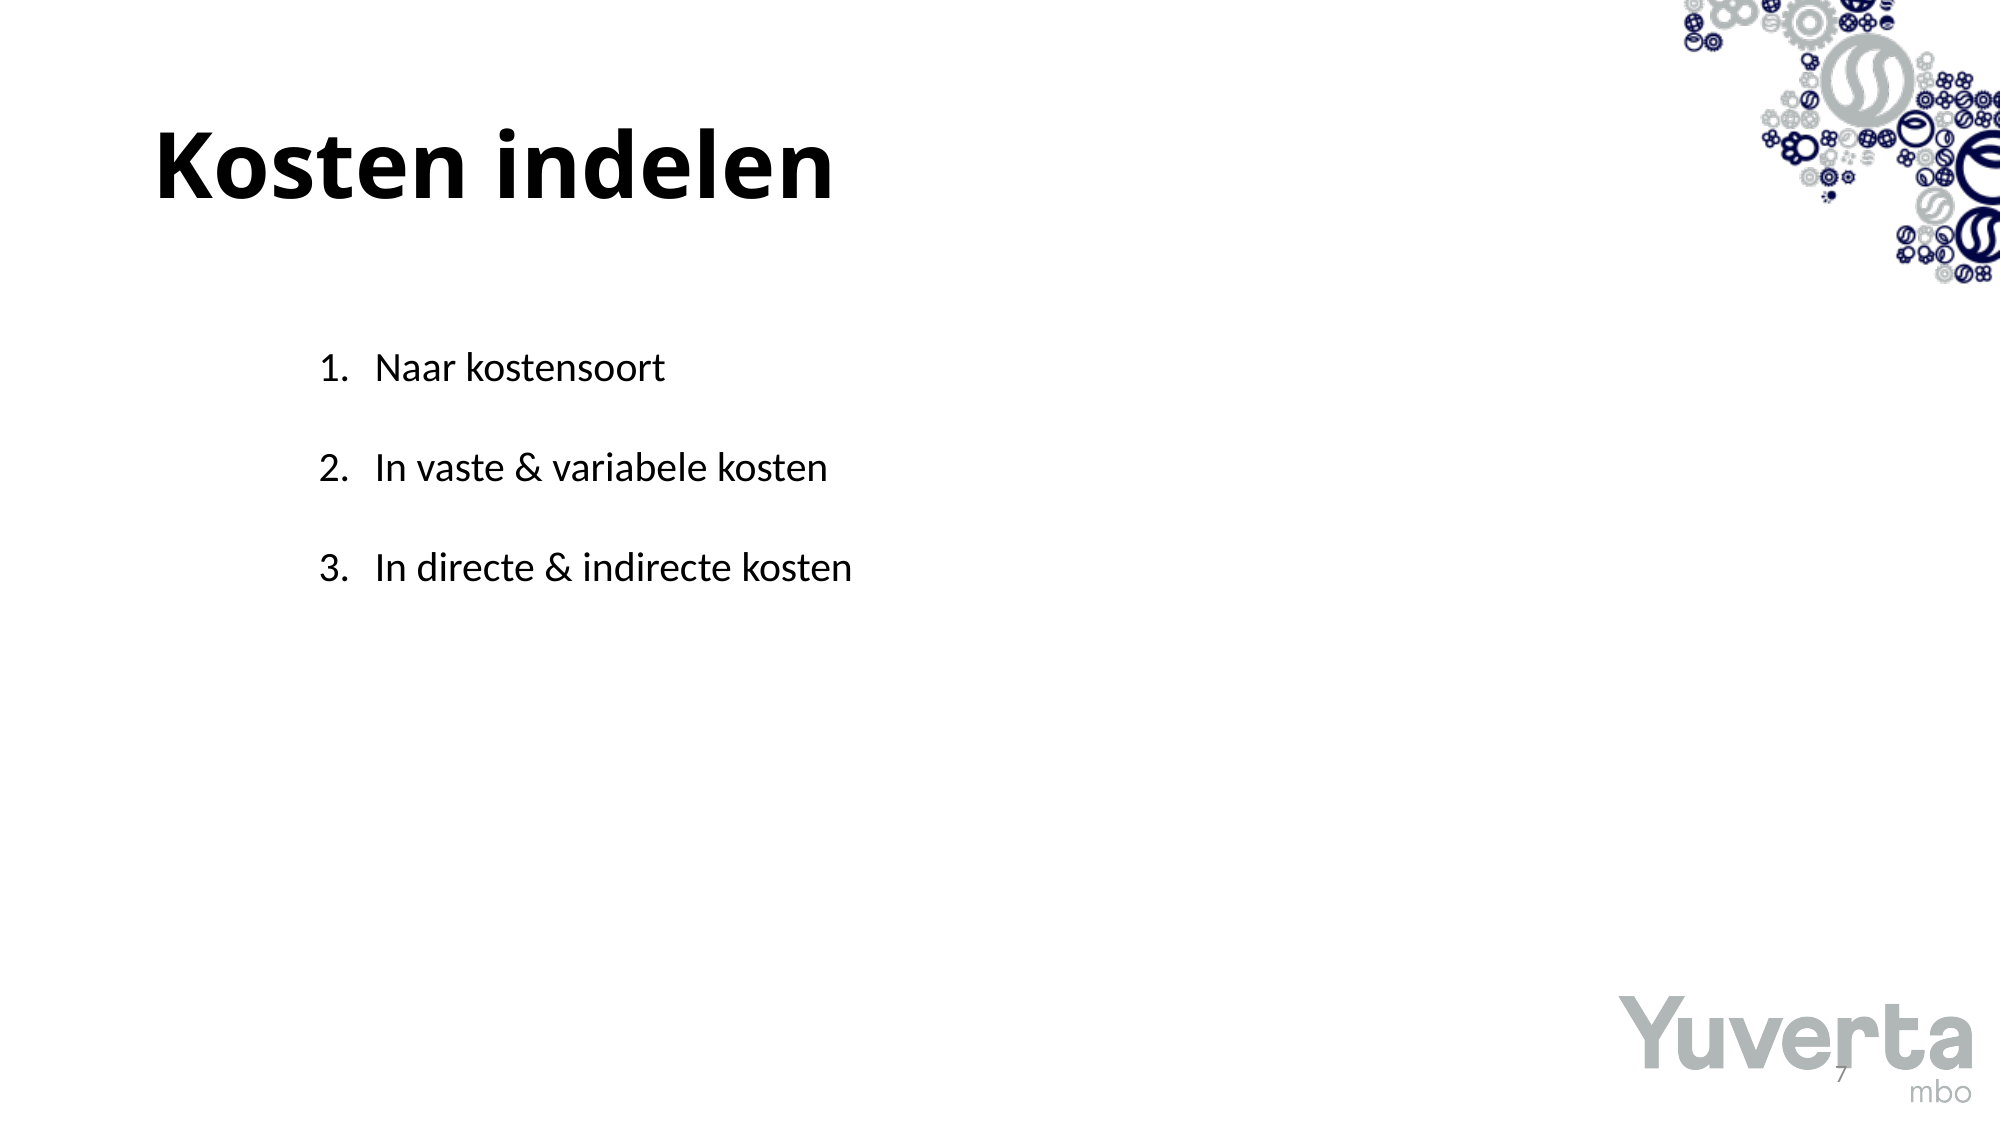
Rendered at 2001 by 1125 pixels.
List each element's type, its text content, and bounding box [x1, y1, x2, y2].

text_box Naar kostensoort In vaste & variabele kosten In directe & indirecte kosten [303, 332, 1305, 598]
title Kosten indelen [137, 59, 1863, 278]
slide_number 7 [1412, 1042, 1863, 1103]
picture [0, 0, 2000, 1125]
